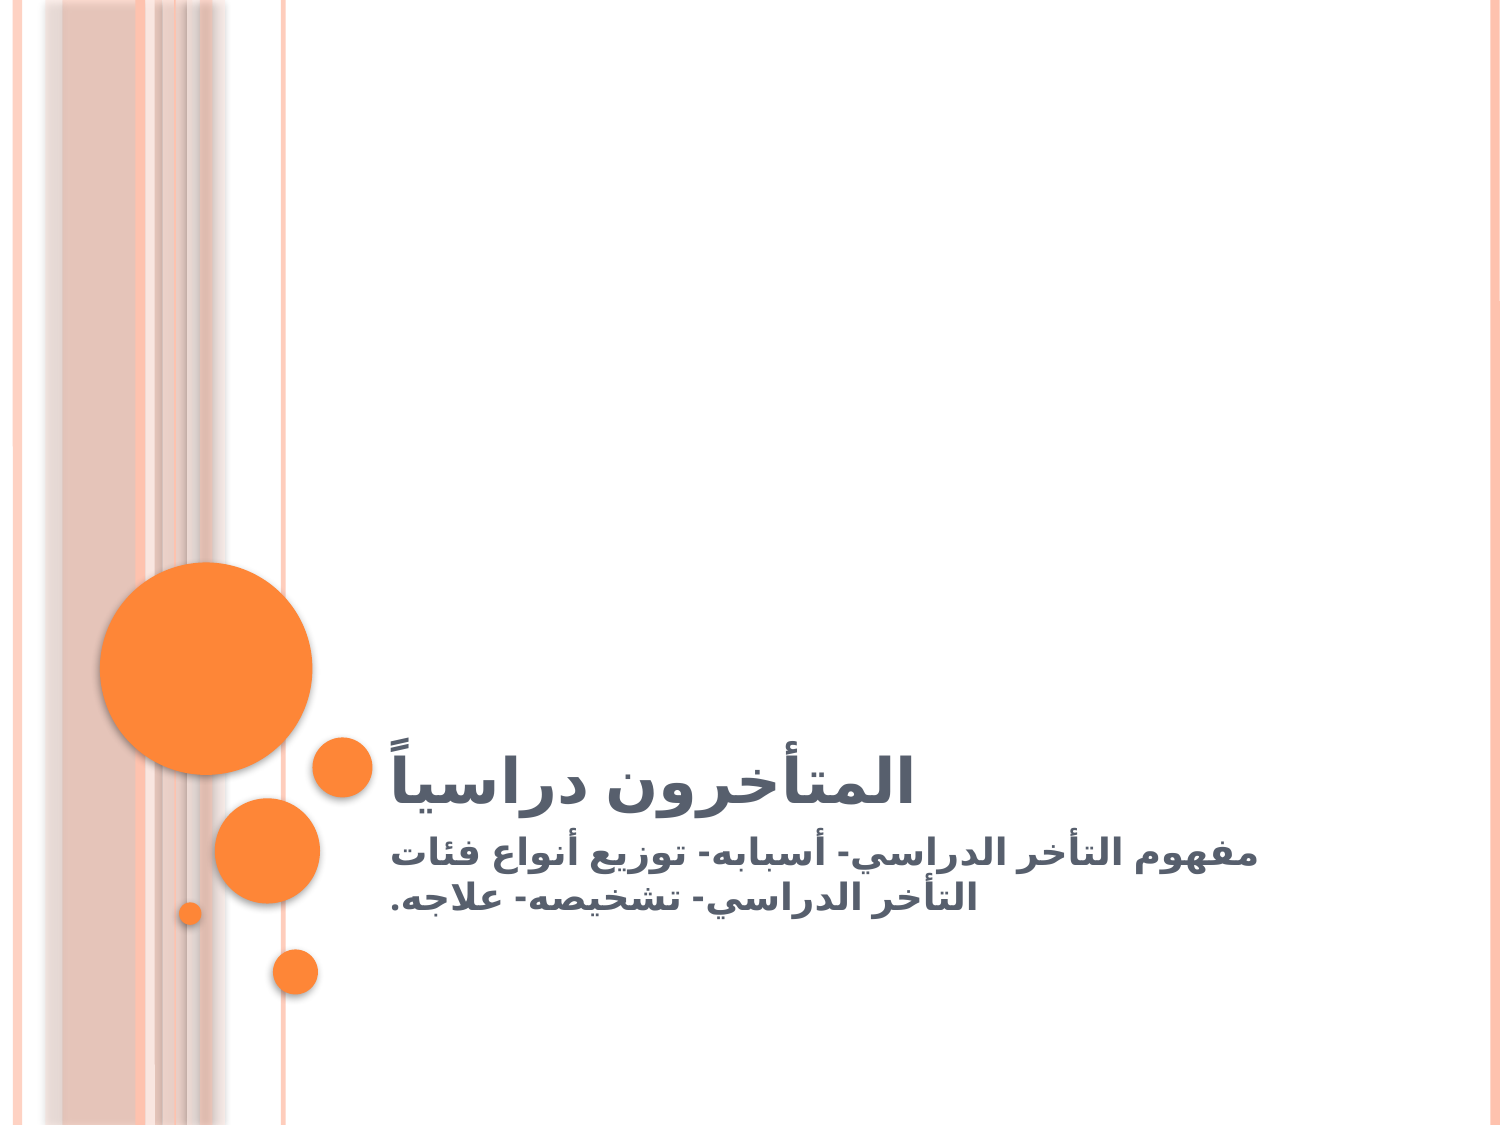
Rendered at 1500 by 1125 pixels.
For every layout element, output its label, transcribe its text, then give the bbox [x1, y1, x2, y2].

title المتأخرون دراسياً [375, 512, 1388, 820]
subtitle مفهوم التأخر الدراسي- أسبابه- توزيع أنواع فئات التأخر الدراسي- تشخيصه- علاجه. [375, 820, 1388, 1046]
